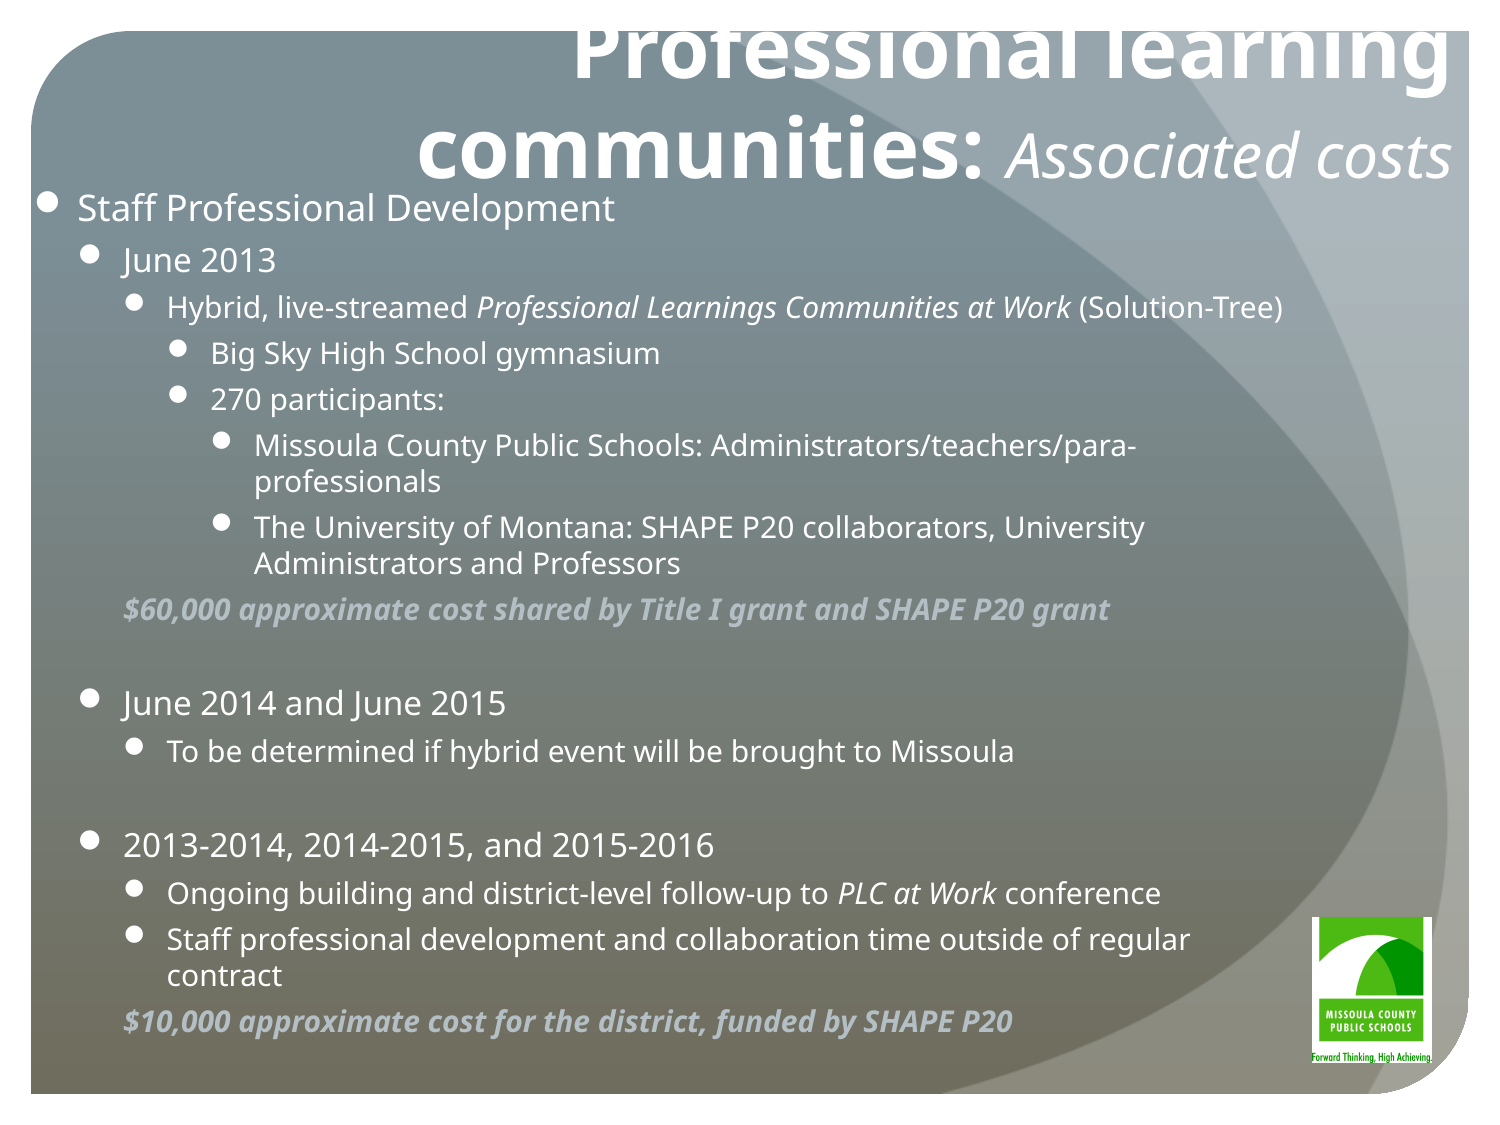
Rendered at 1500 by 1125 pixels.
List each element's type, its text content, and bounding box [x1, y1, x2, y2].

title Professional learning communities: Associated costs [0, 22, 1470, 204]
picture [24, 30, 1473, 1094]
list Staff Professional Development June 2013 Hybrid, live-streamed Professional Learnings Communities at Work (Solution-Tree) Big Sky High School gymnasium 270 participants: Missoula County Public Schools: Administrators/teachers/para-professionals The University of Montana: SHAPE P20 collaborators, University Administrators and Professors $60,000 approximate cost shared by Title I grant and SHAPE P20 grant June 2014 and June 2015 To be determined if hybrid event will be brought to Missoula 2013-2014, 2014-2015, and 2015-2016 Ongoing building and district-level follow-up to PLC at Work conference Staff professional development and collaboration time outside of regular contract $10,000 approximate cost for the district, funded by SHAPE P20 [18, 204, 1313, 1053]
